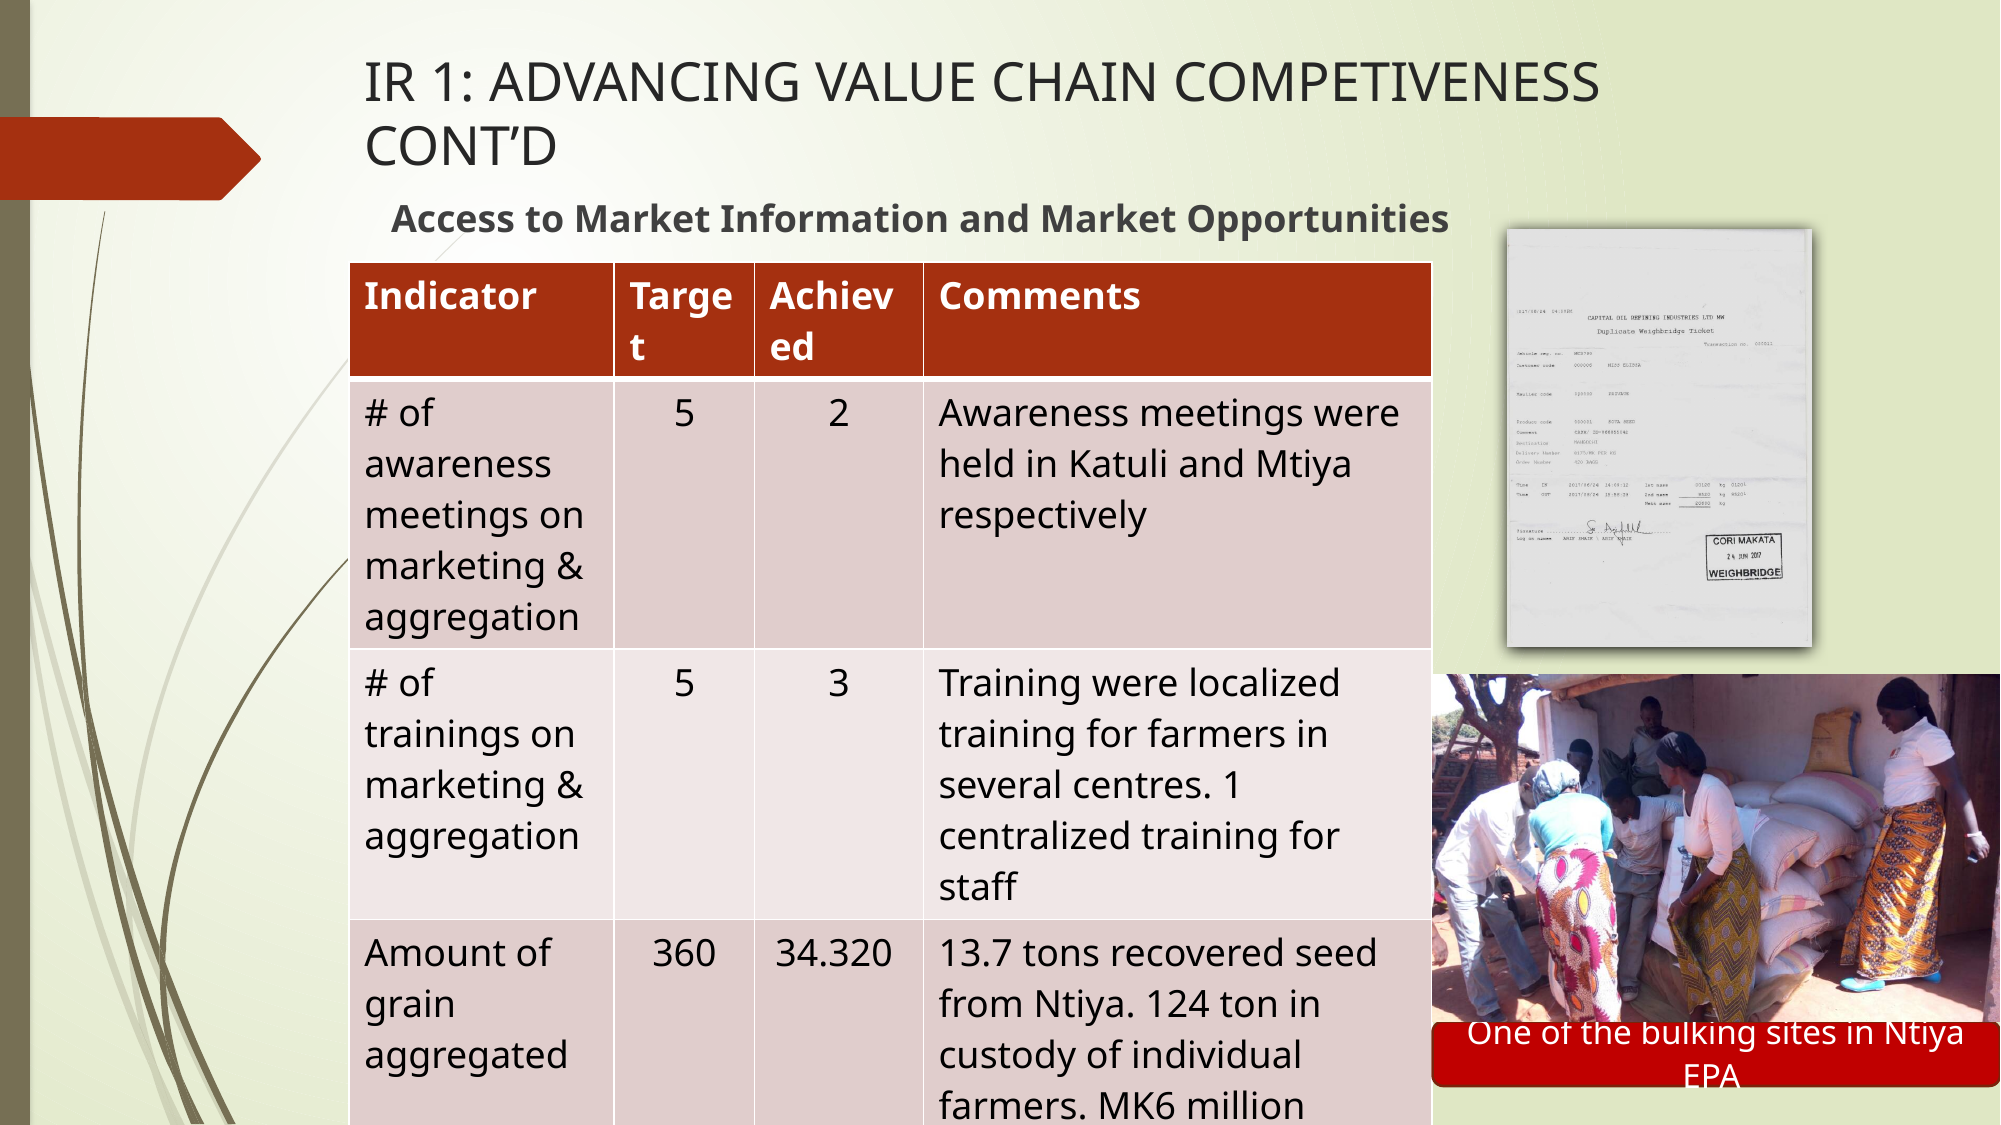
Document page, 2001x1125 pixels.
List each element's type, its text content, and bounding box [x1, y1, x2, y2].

table_cell Amount of grain aggregated [350, 920, 613, 1125]
table_cell # of awareness meetings on marketing & aggregation [350, 382, 613, 648]
text_box One of the bulking sites in Ntiya EPA [1431, 1028, 2000, 1088]
table_cell Training were localized training for farmers in several centres. 1 centralized training for staff [924, 650, 1431, 919]
picture [1507, 229, 1812, 648]
table_cell 34.320 [755, 920, 923, 1125]
table_cell 3 [755, 650, 923, 919]
table_cell # of trainings on marketing & aggregation [350, 650, 613, 919]
table_cell 360 [615, 920, 754, 1125]
picture [1432, 674, 2000, 1022]
table_header Indicator [350, 263, 613, 376]
table_header Comments [924, 263, 1431, 376]
table_cell 2 [755, 382, 923, 648]
table_cell 5 [615, 650, 754, 919]
table_header Target [615, 263, 754, 376]
table_cell Awareness meetings were held in Katuli and Mtiya respectively [924, 382, 1431, 648]
table_cell 13.7 tons recovered seed from Ntiya. 124 ton in custody of individual farmers. MK6 million realized from the sales [924, 920, 1431, 1125]
table_header Achieved [755, 263, 923, 376]
table_cell 5 [615, 382, 754, 648]
list Access to Market Information and Market Opportunities [376, 187, 1839, 674]
title IR 1: ADVANCING VALUE CHAIN COMPETIVENESS CONT’D [349, 39, 1812, 250]
